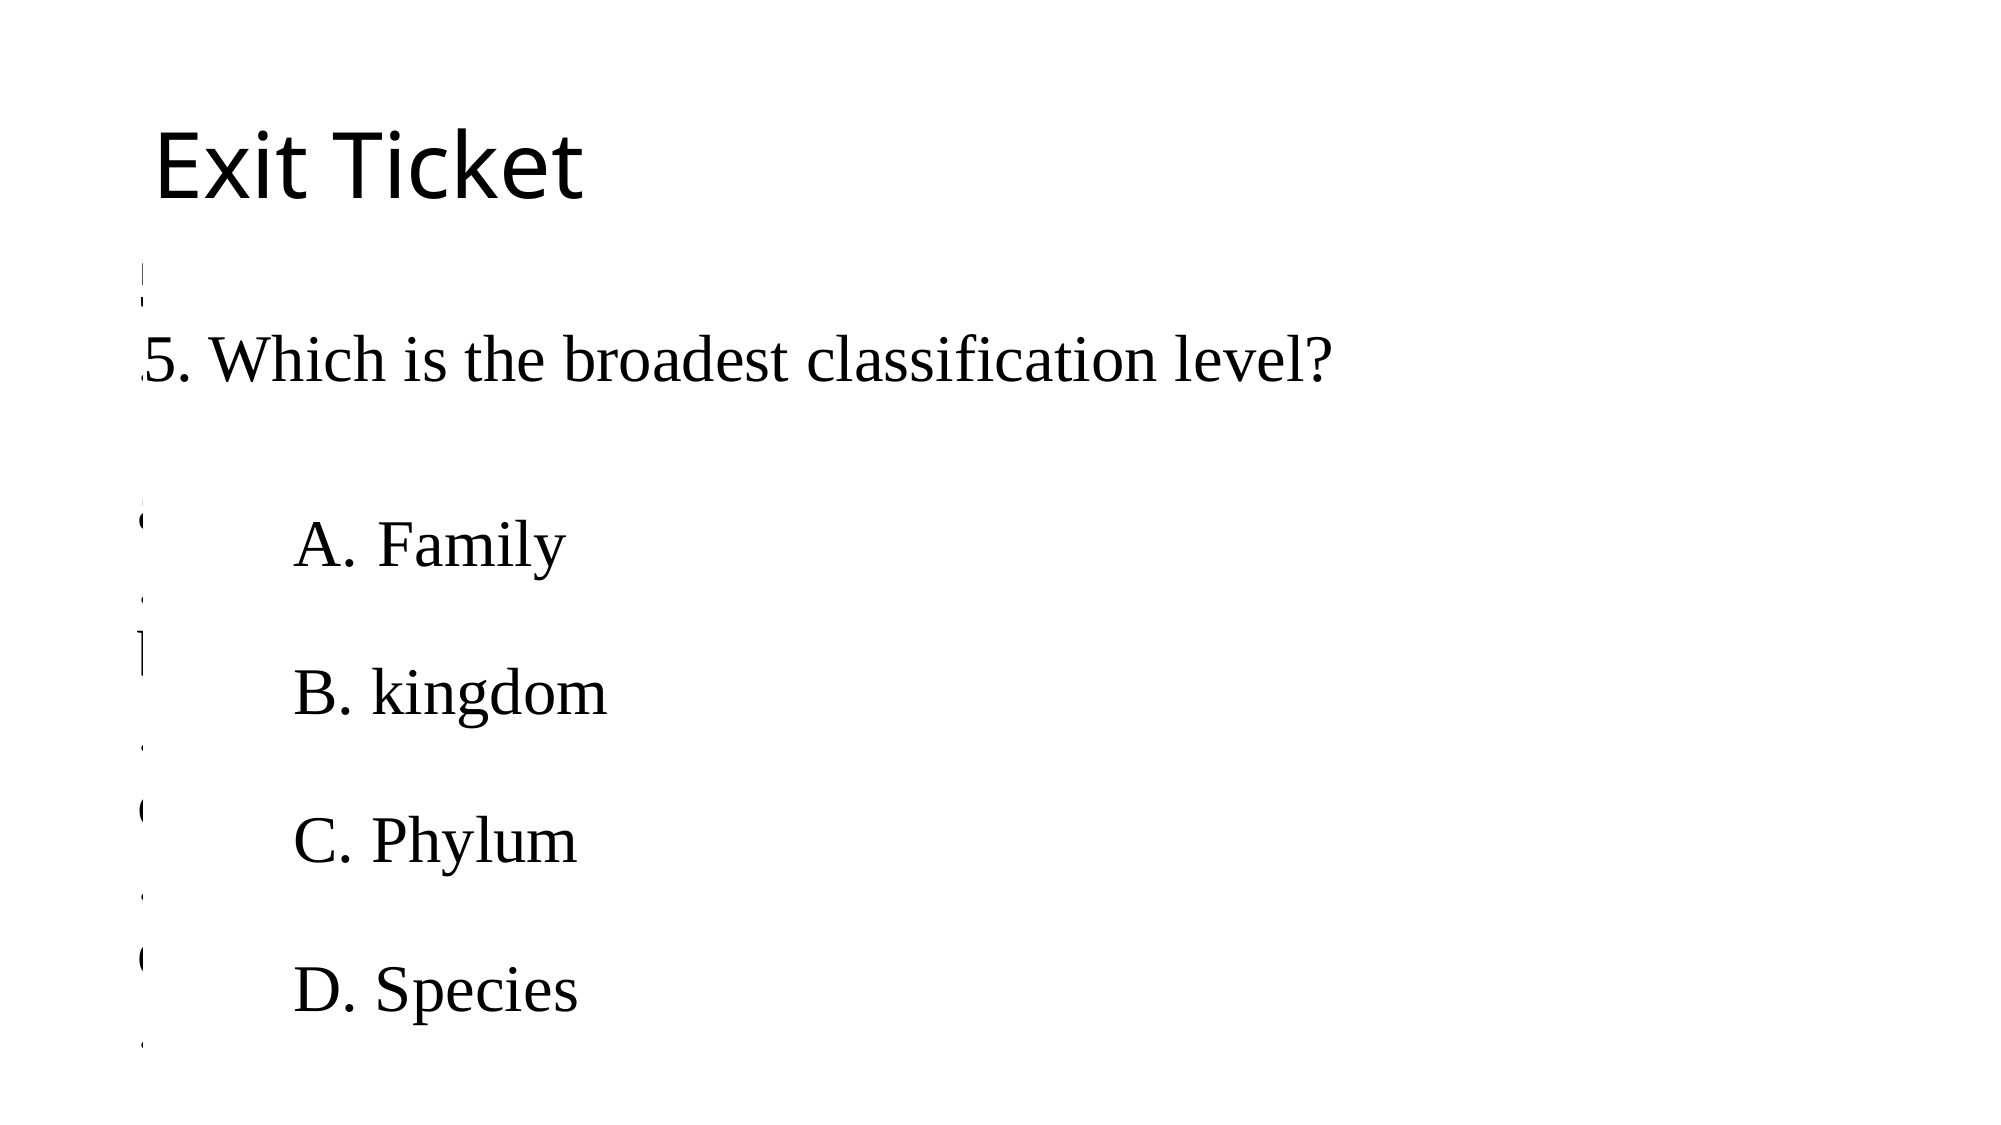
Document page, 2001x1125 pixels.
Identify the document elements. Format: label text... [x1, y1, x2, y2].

table_cell C. Phylum [143, 766, 1863, 915]
table_cell B. kingdom [143, 618, 1863, 766]
table_cell D. Species [143, 915, 1863, 1063]
table_cell d. [137, 915, 143, 1063]
table_header 5. Which is the broadest classification level? [143, 248, 1863, 470]
table_cell c. [137, 766, 143, 915]
table_cell a. [137, 470, 143, 618]
title Exit Ticket [137, 59, 1863, 248]
table_cell b. [137, 618, 143, 766]
table_header 5. [137, 248, 143, 470]
table_cell Family [143, 470, 1863, 618]
